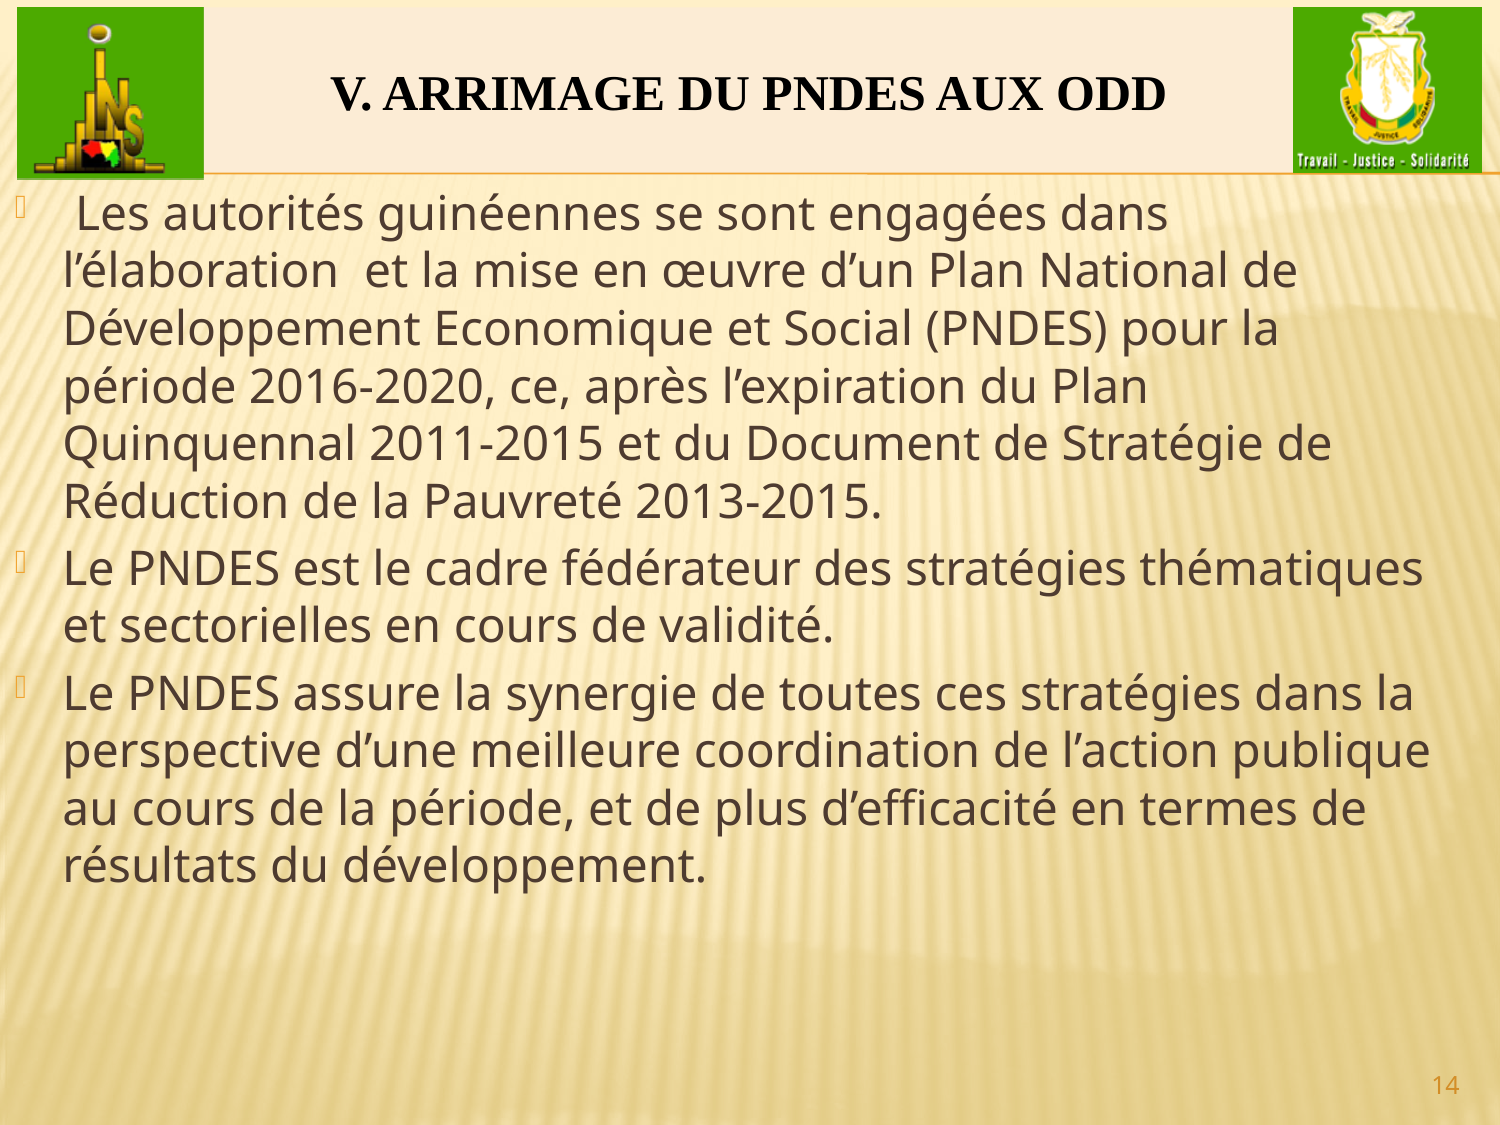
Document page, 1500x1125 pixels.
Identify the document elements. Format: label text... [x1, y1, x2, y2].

list Les autorités guinéennes se sont engagées dans l’élaboration et la mise en œuvre d’un Plan National de Développement Economique et Social (PNDES) pour la période 2016-2020, ce, après l’expiration du Plan Quinquennal 2011-2015 et du Document de Stratégie de Réduction de la Pauvreté 2013-2015. Le PNDES est le cadre fédérateur des stratégies thématiques et sectorielles en cours de validité. Le PNDES assure la synergie de toutes ces stratégies dans la perspective d’une meilleure coordination de l’action publique au cours de la période, et de plus d’efficacité en termes de résultats du développement. [0, 174, 1458, 918]
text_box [17, 6, 1483, 181]
slide_number 14 [1350, 1061, 1475, 1103]
